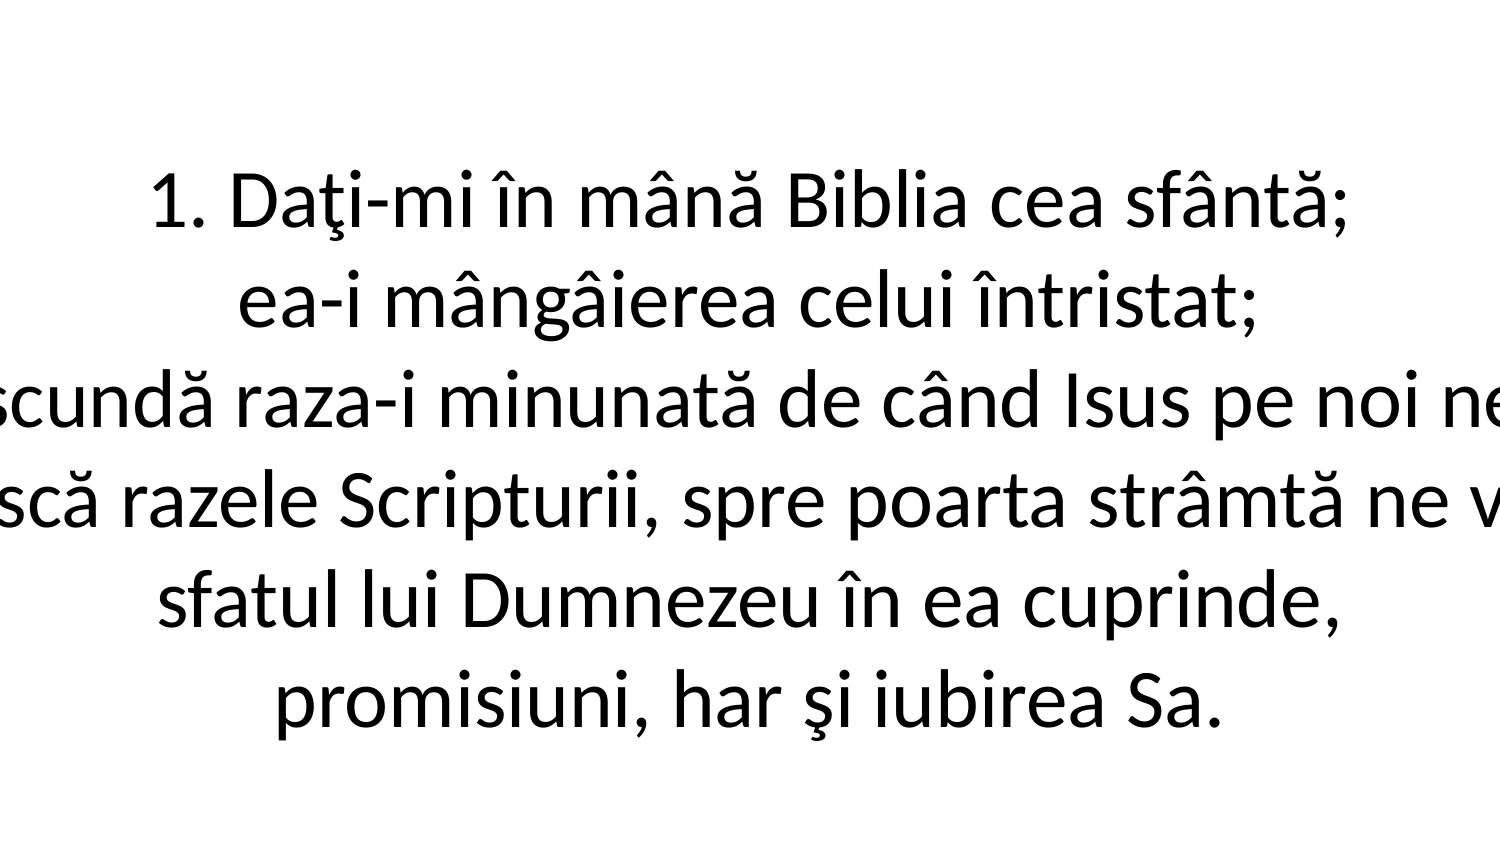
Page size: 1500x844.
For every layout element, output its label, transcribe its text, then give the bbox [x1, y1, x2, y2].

text_box 1. Daţi-mi în mână Biblia cea sfântă; ea-i mângâierea celui întristat; nu-i nor s-ascundă raza-i minunată de când Isus pe noi ne-a cercetat. Să strălucească razele Scripturii, spre poarta strâmtă ne vor îndruma; sfatul lui Dumnezeu în ea cuprinde, promisiuni, har şi iubirea Sa. [0, 92, 1500, 752]
